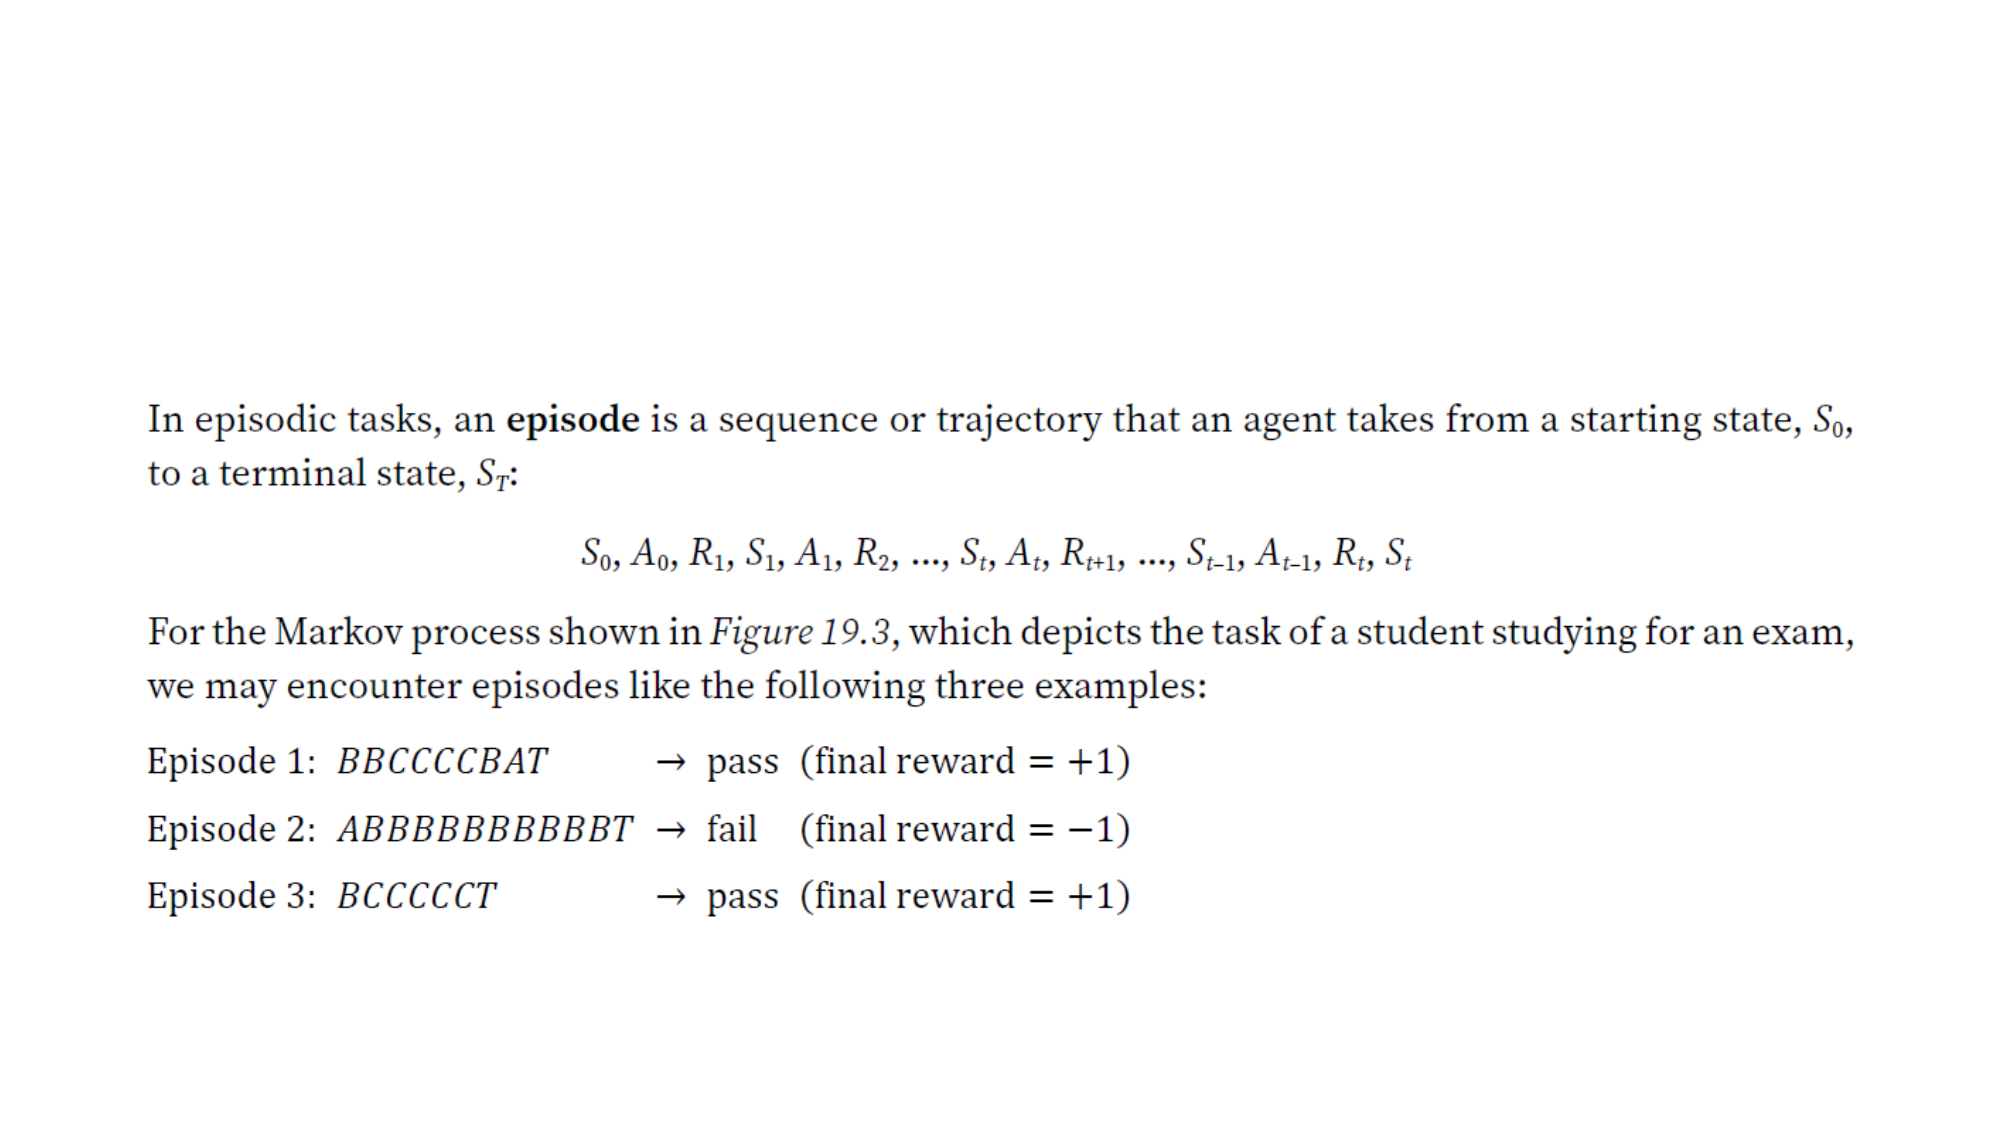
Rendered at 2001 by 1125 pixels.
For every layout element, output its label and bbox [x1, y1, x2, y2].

list [137, 385, 1863, 928]
